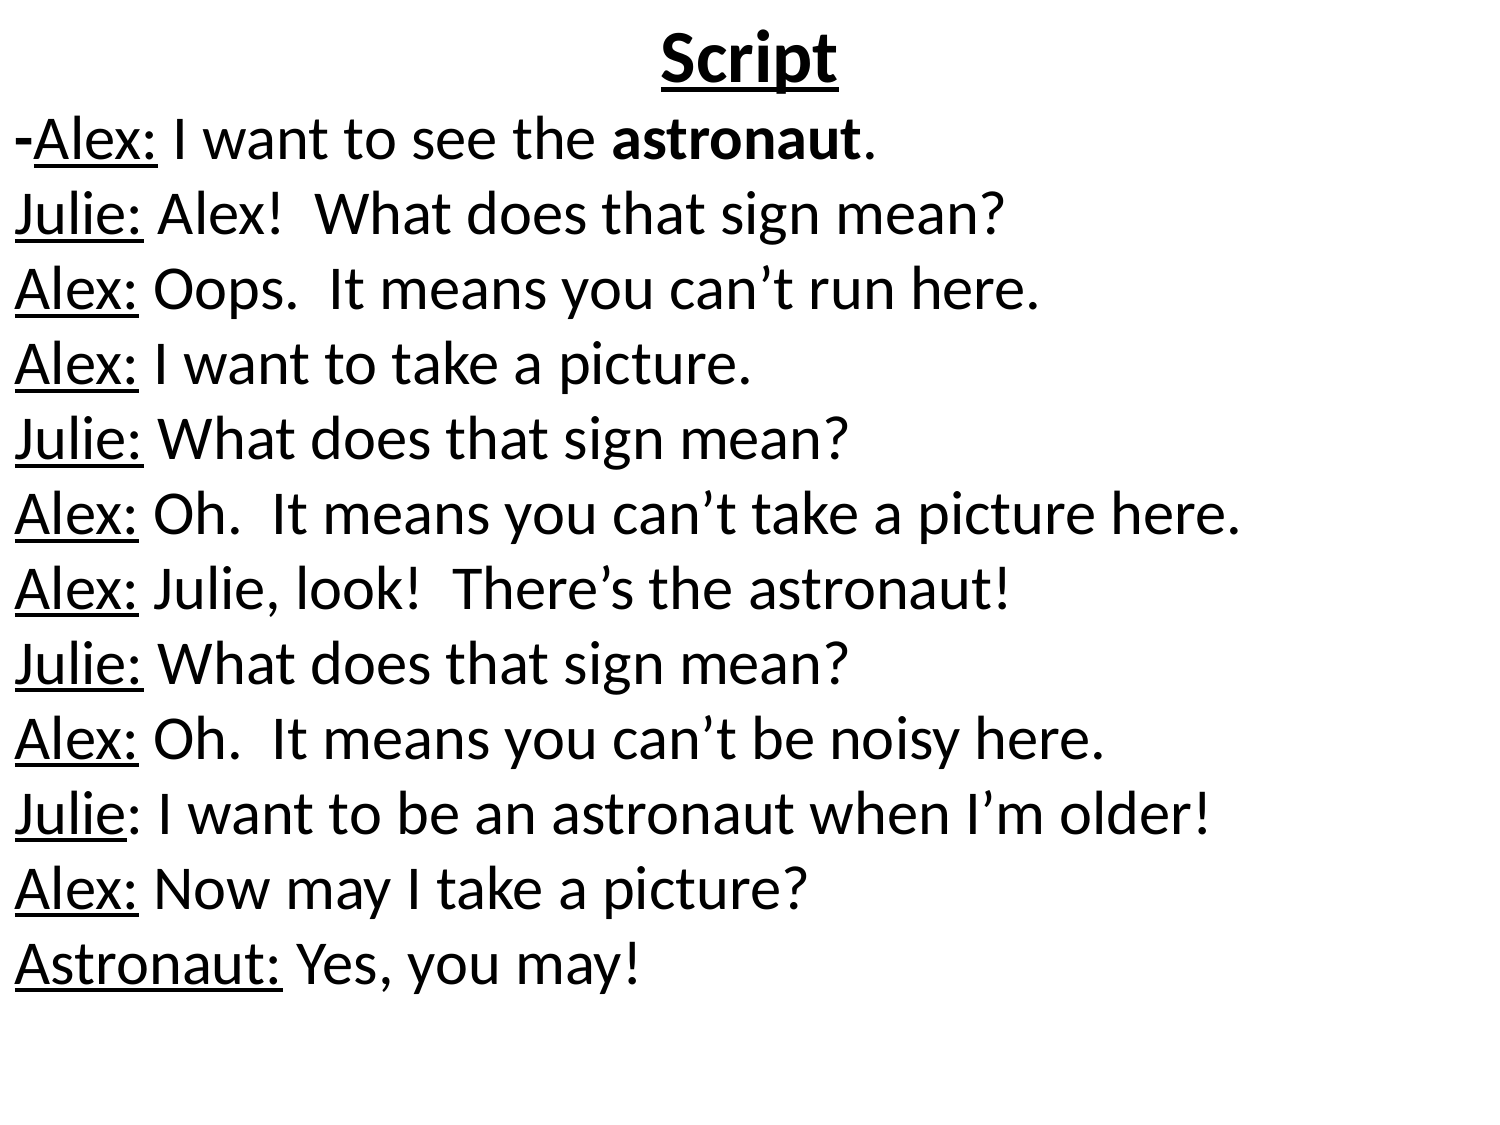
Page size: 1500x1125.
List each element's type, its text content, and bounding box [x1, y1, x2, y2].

text_box Script -Alex: I want to see the astronaut. Julie: Alex! What does that sign mean? Alex: Oops. It means you can’t run here. Alex: I want to take a picture. Julie: What does that sign mean? Alex: Oh. It means you can’t take a picture here. Alex: Julie, look! There’s the astronaut! Julie: What does that sign mean? Alex: Oh. It means you can’t be noisy here. Julie: I want to be an astronaut when I’m older! Alex: Now may I take a picture? Astronaut: Yes, you may! [0, 0, 1500, 1004]
